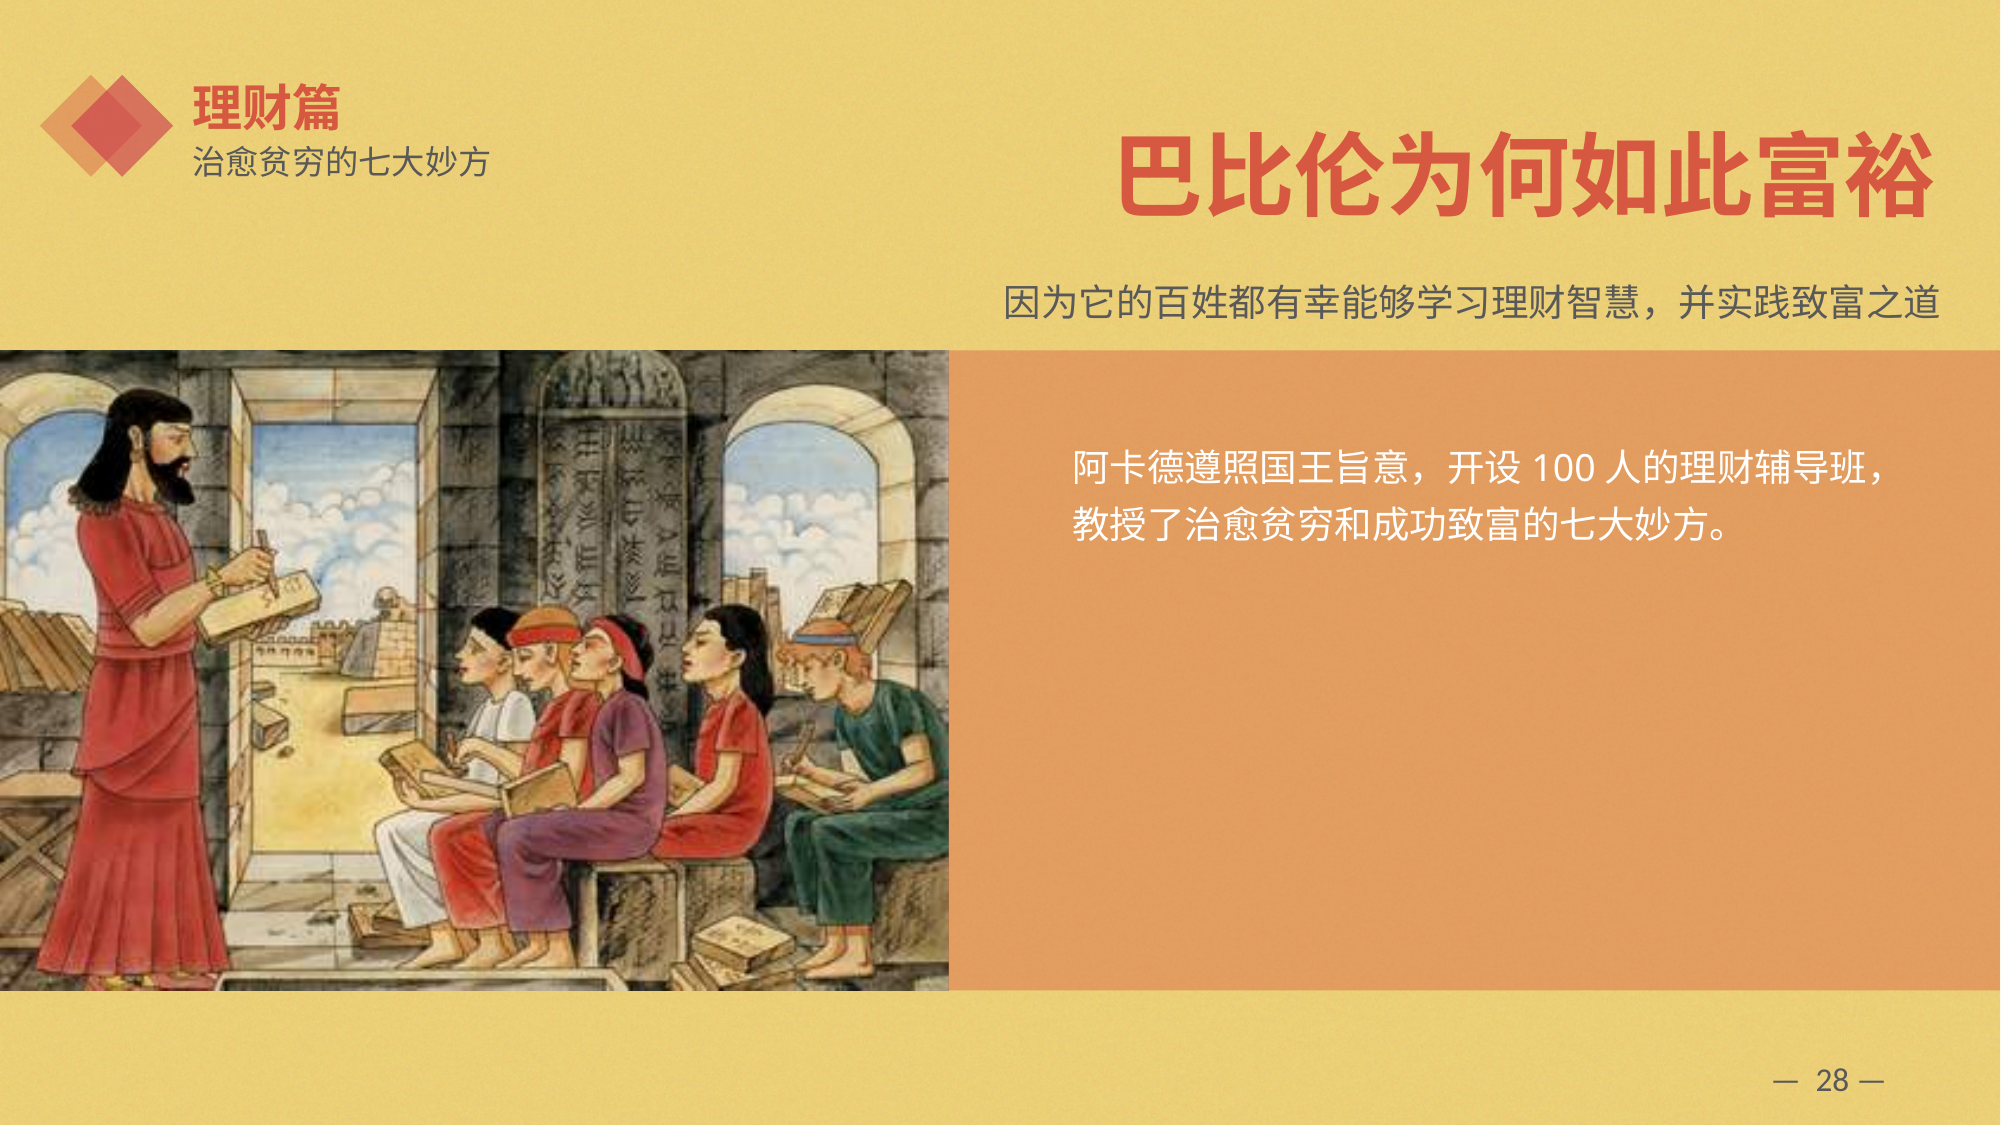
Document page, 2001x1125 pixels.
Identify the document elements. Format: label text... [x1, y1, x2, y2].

text_box 理财篇 治愈贫穷的七大妙方 [177, 61, 728, 189]
text_box 阿卡德遵照国王旨意，开设100人的理财辅导班，教授了治愈贫穷和成功致富的七大妙方。 [1057, 424, 1956, 554]
text_box [947, 349, 2000, 991]
text_box 巴比伦为何如此富裕 [1096, 110, 1952, 236]
text_box 因为它的百姓都有幸能够学习理财智慧，并实践致富之道 [780, 261, 1956, 332]
picture [0, 0, 2001, 1125]
